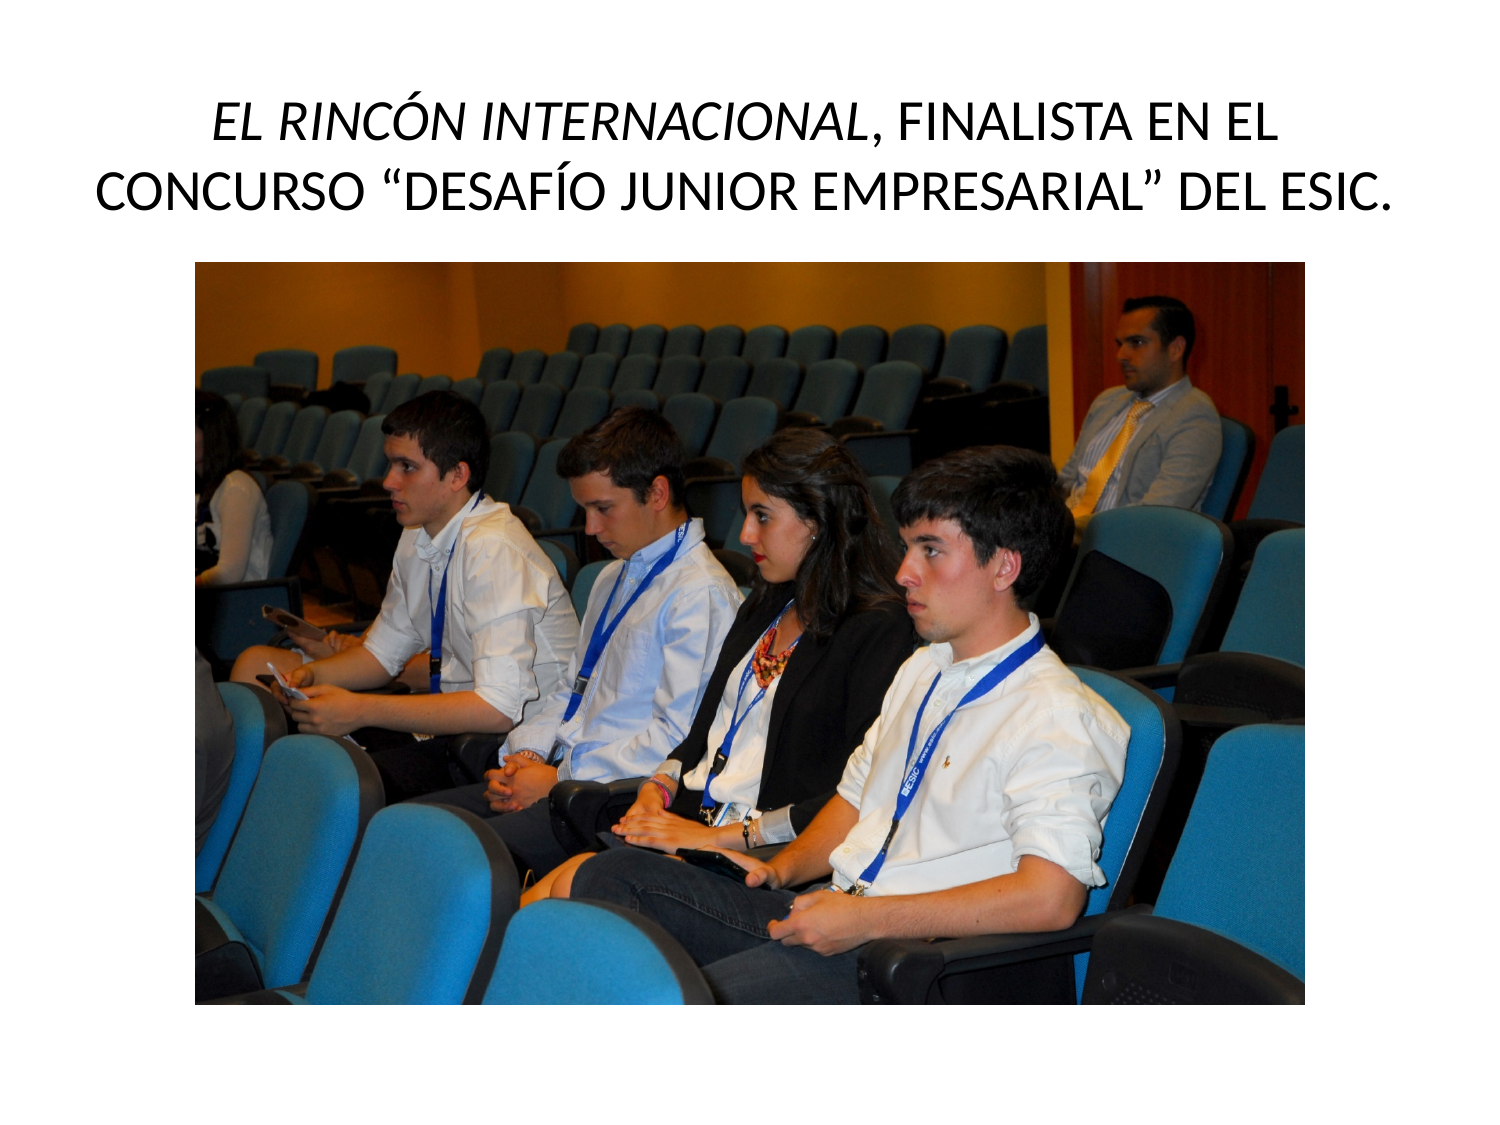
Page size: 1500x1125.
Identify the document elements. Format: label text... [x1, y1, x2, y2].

title EL RINCÓN INTERNACIONAL, FINALISTA EN EL CONCURSO “DESAFÍO JUNIOR EMPRESARIAL” DEL ESIC. [70, 58, 1421, 247]
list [195, 262, 1305, 1006]
